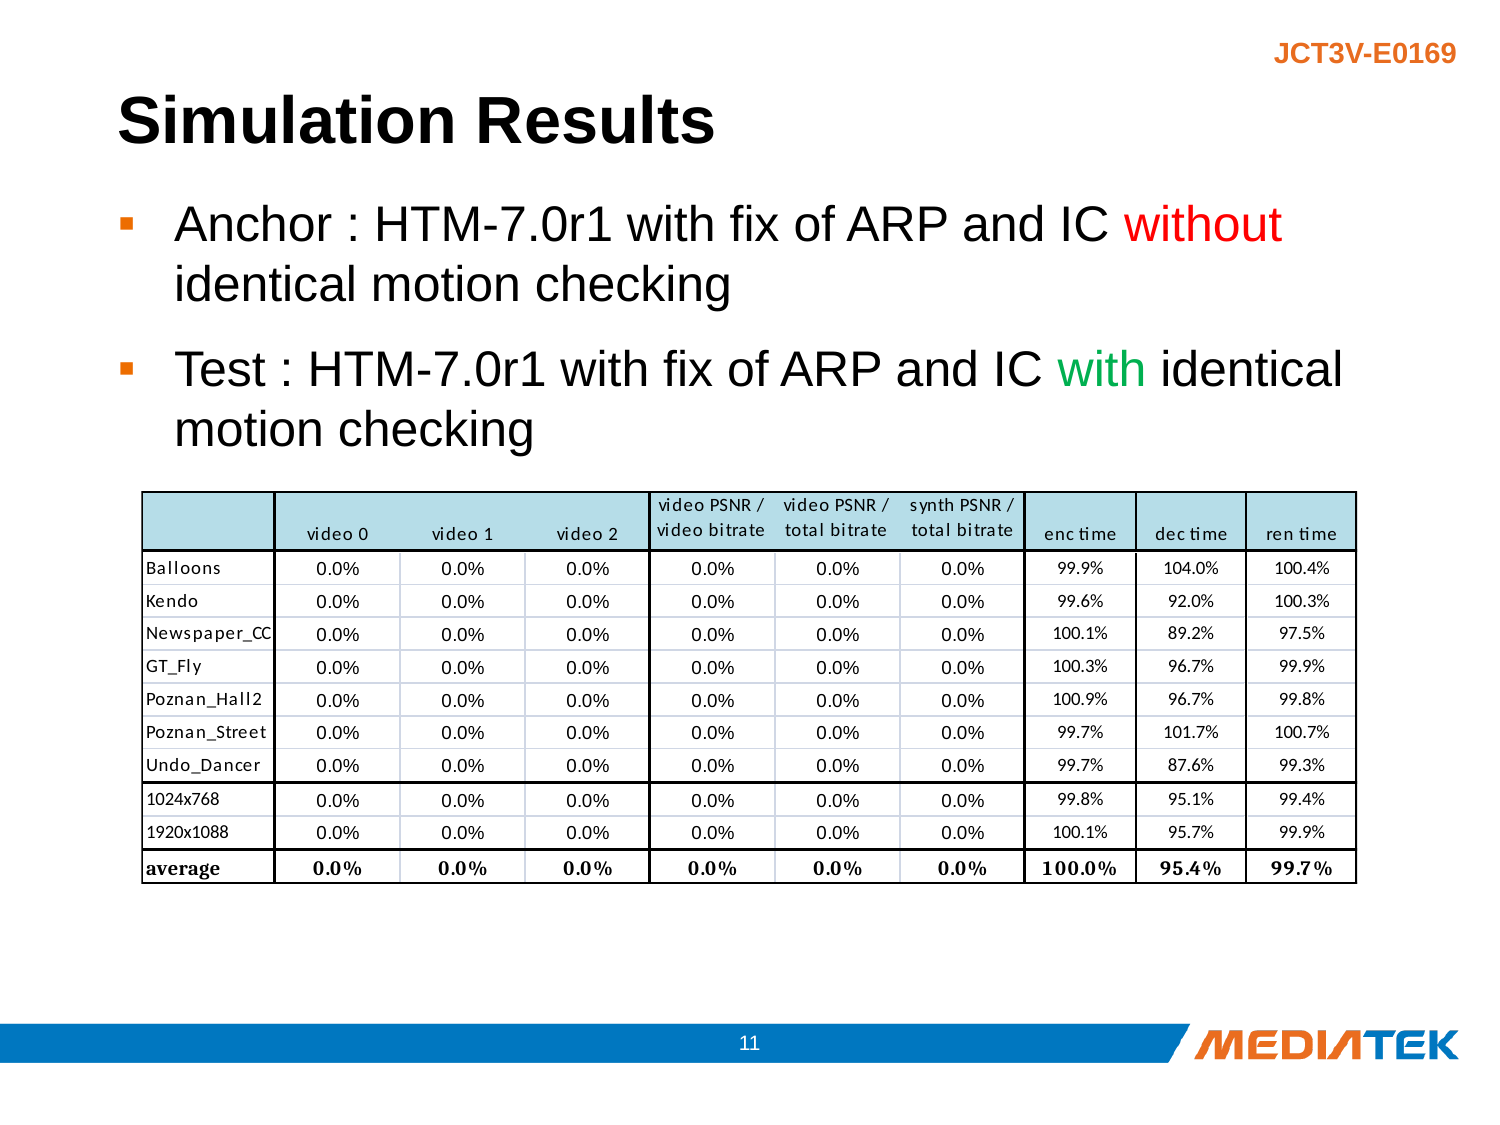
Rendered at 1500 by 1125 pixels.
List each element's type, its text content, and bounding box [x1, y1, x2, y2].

picture [0, 1023, 711, 1063]
picture [789, 1023, 1459, 1063]
title Simulation Results [101, 62, 1425, 172]
picture [141, 491, 1359, 886]
slide_number 10 [711, 1022, 789, 1090]
list Anchor : HTM-7.0r1 with fix of ARP and IC without identical motion checking Test : HTM-7.0r1 with fix of ARP and IC with identical motion checking [102, 184, 1425, 998]
